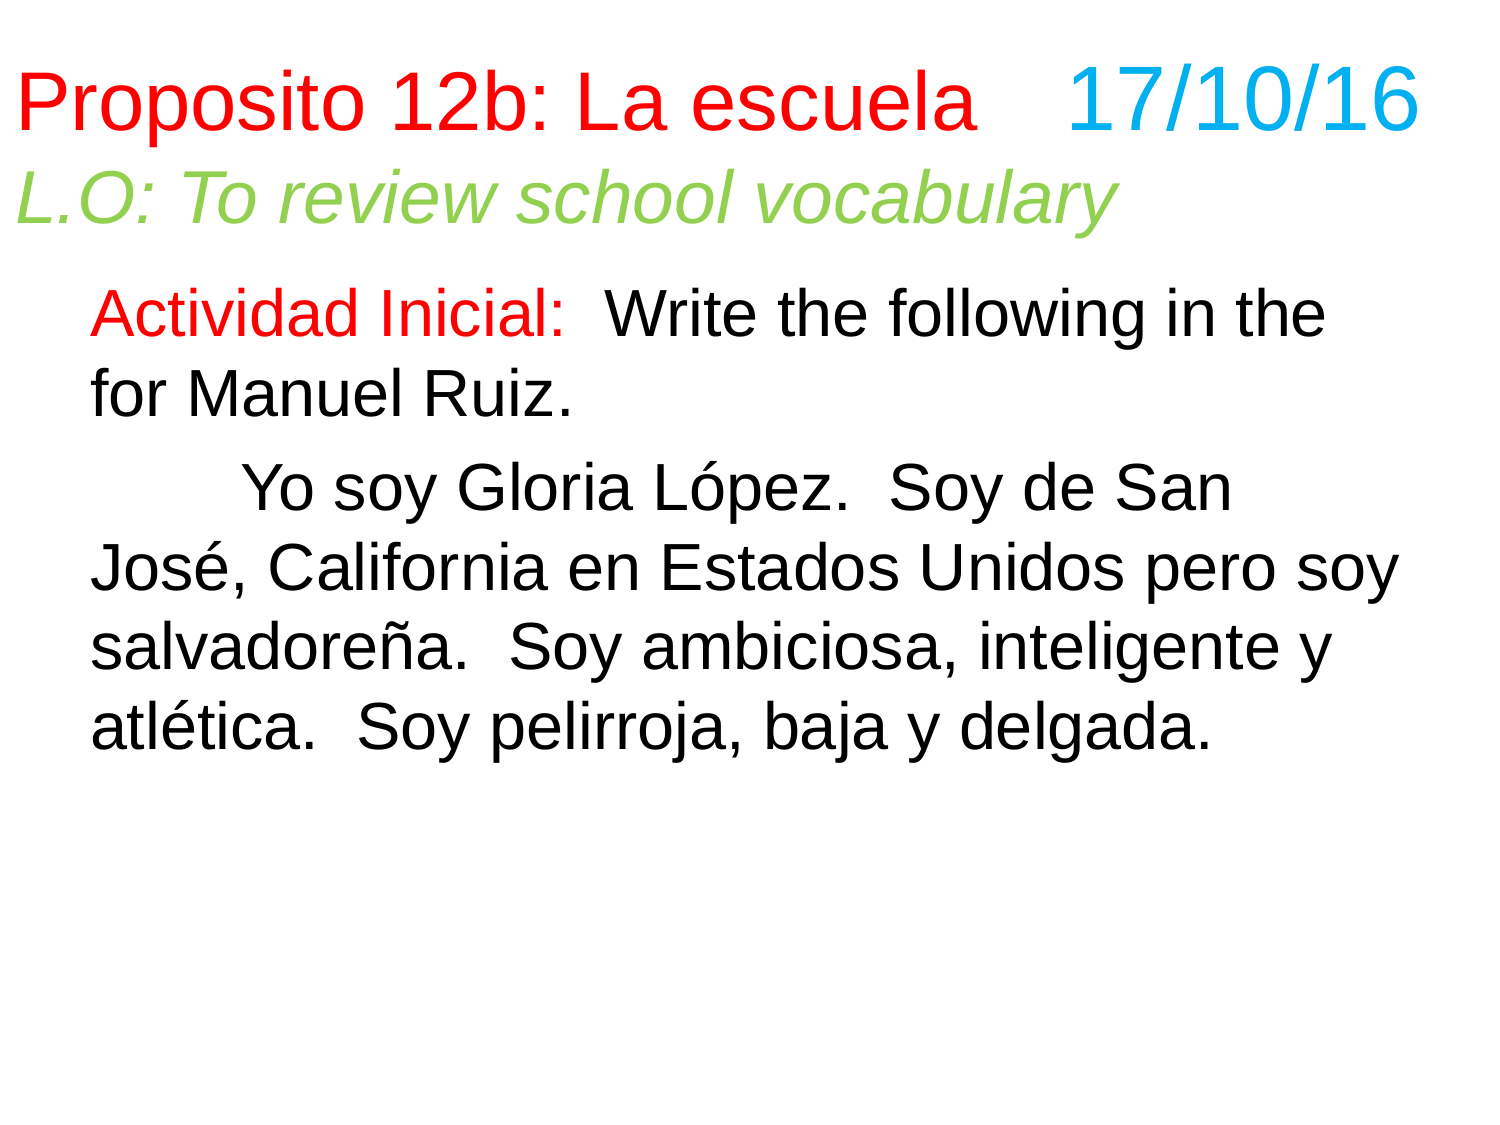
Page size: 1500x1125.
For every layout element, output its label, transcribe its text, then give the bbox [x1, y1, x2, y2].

title Proposito 12b: La escuela 17/10/16 L.O: To review school vocabulary [0, 45, 1500, 233]
list Actividad Inicial: Write the following in the for Manuel Ruiz. Yo soy Gloria López. Soy de San José, California en Estados Unidos pero soy salvadoreña. Soy ambiciosa, inteligente y atlética. Soy pelirroja, baja y delgada. [75, 262, 1425, 1005]
